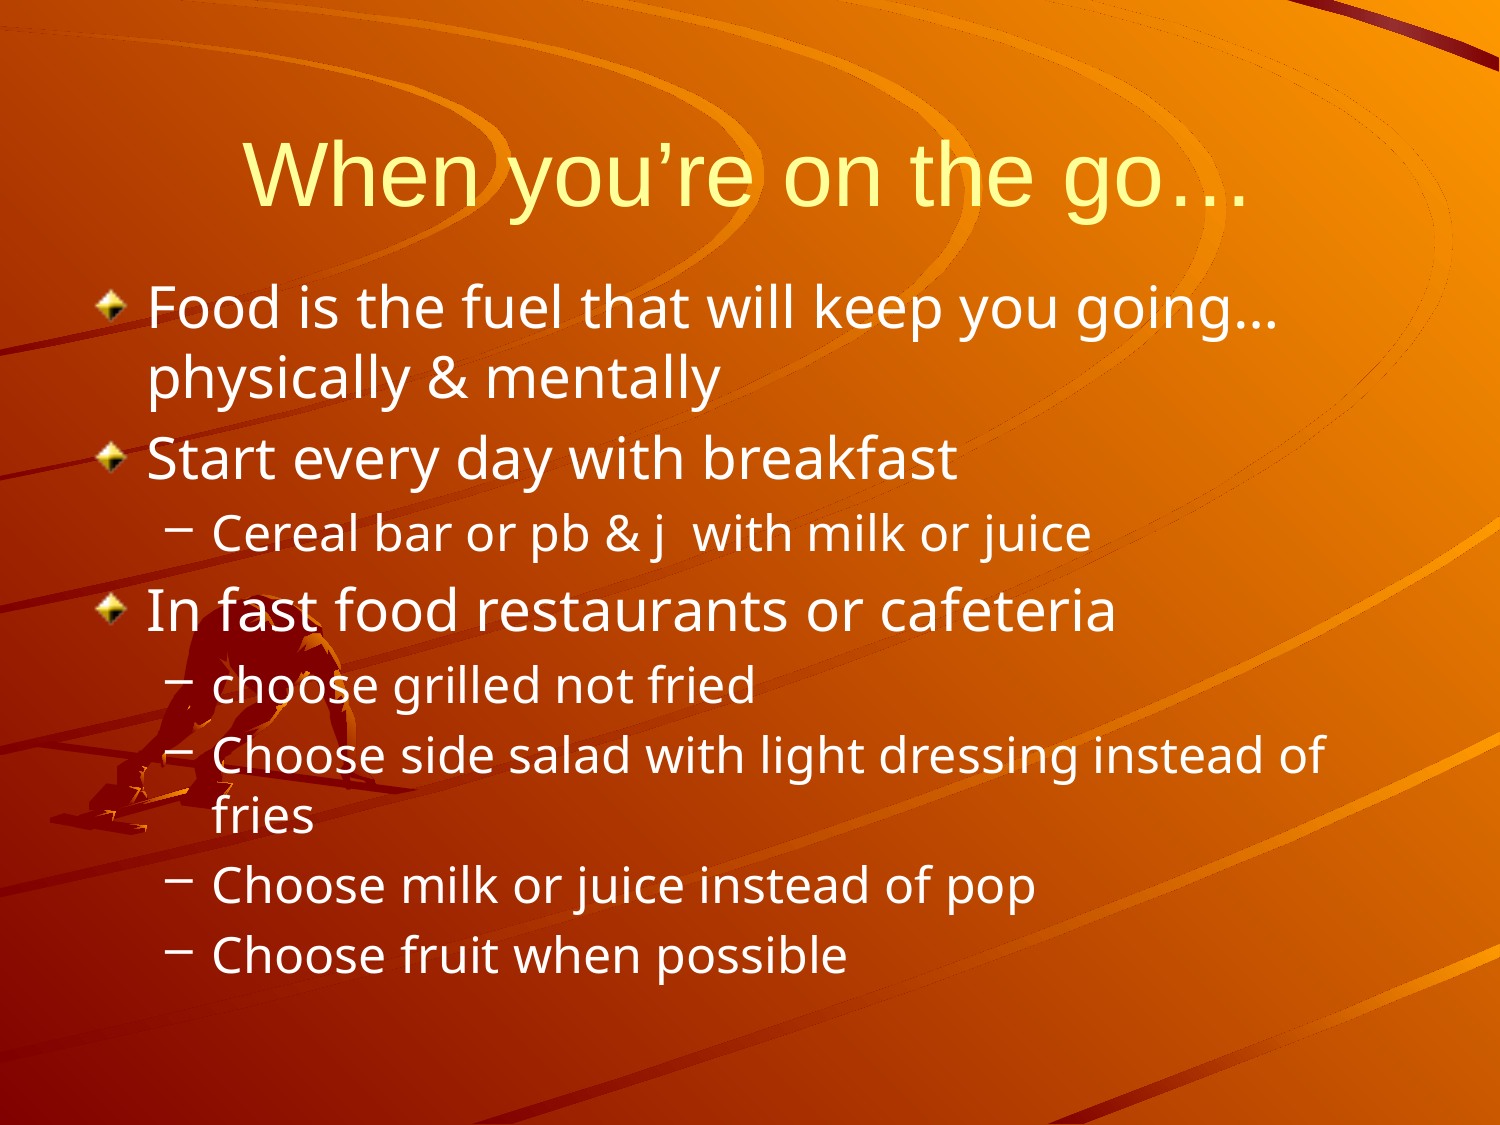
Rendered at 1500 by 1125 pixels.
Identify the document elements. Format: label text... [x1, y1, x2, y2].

picture [90, 587, 131, 629]
picture [90, 436, 131, 477]
picture [90, 284, 131, 326]
title When you’re on the go… [74, 25, 1426, 233]
list Food is the fuel that will keep you going… physically & mentally Start every day with breakfast Cereal bar or pb & j with milk or juice In fast food restaurants or cafeteria choose grilled not fried Choose side salad with light dressing instead of fries Choose milk or juice instead of pop Choose fruit when possible [74, 262, 1426, 1006]
